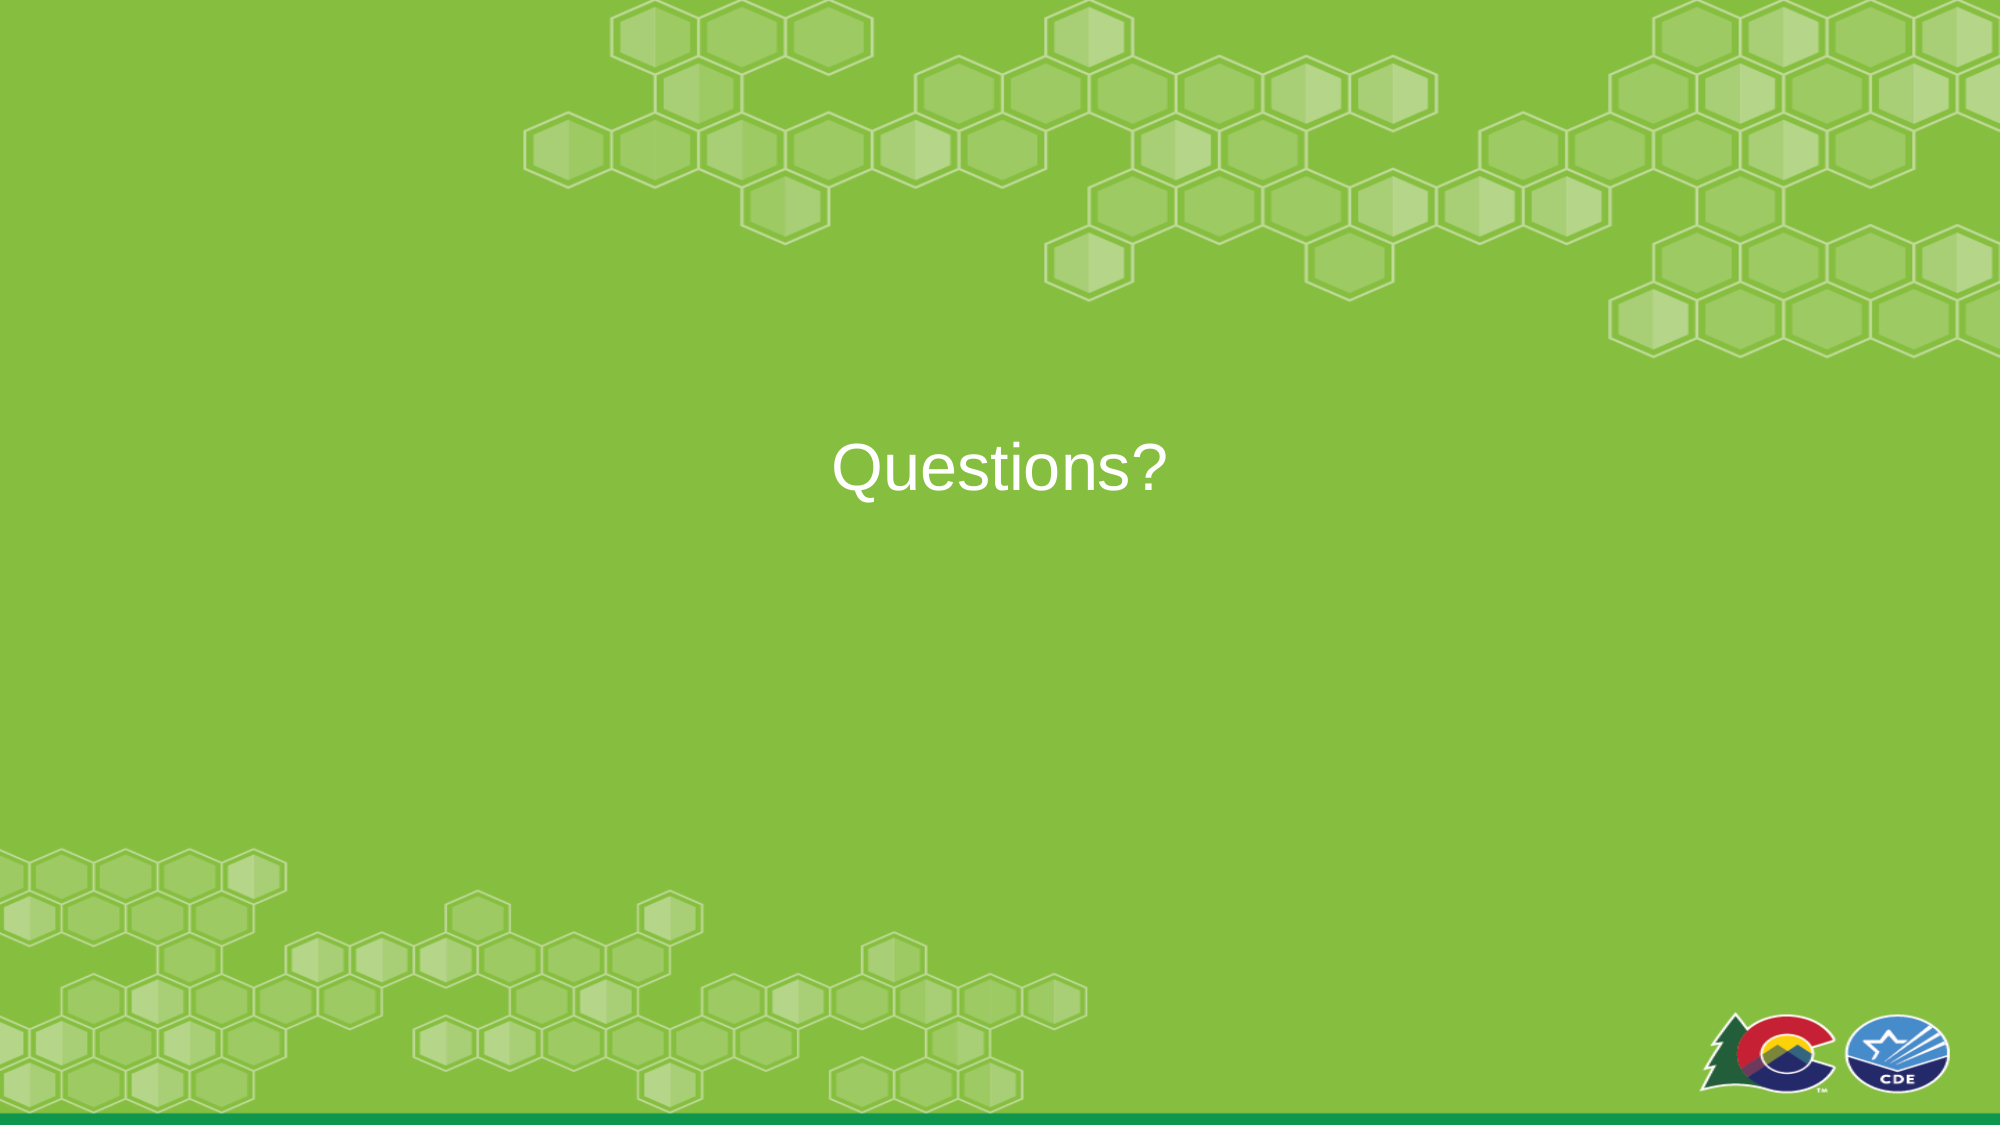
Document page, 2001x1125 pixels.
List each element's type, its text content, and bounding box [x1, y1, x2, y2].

picture [0, 0, 2000, 1125]
title Questions? [150, 425, 1850, 810]
